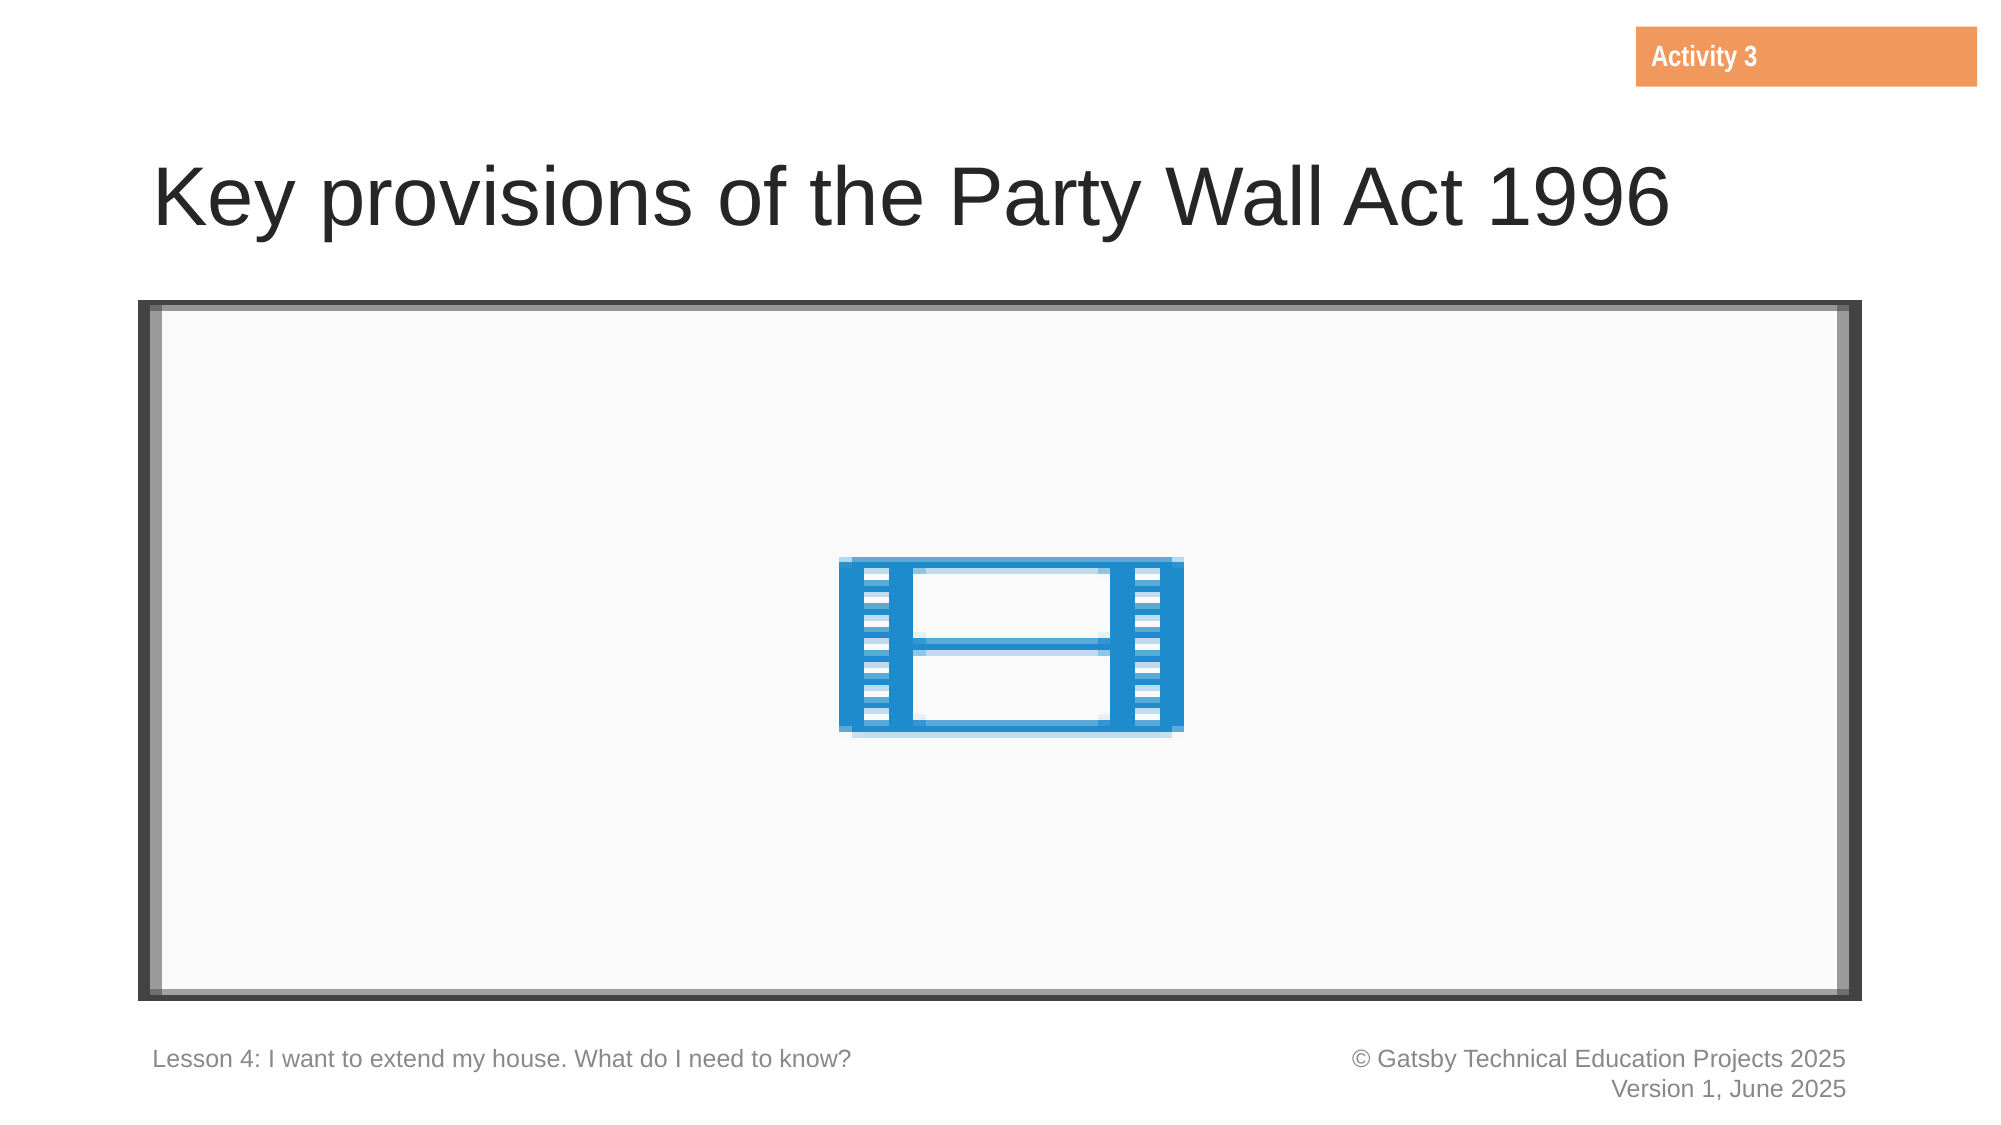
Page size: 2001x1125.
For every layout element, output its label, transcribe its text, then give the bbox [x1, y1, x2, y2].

list Lesson 4: I want to extend my house. What do I need to know? [137, 1042, 894, 1103]
list Activity 3 [1636, 26, 1978, 87]
title Key provisions of the Party Wall Act 1996 [137, 90, 1863, 308]
